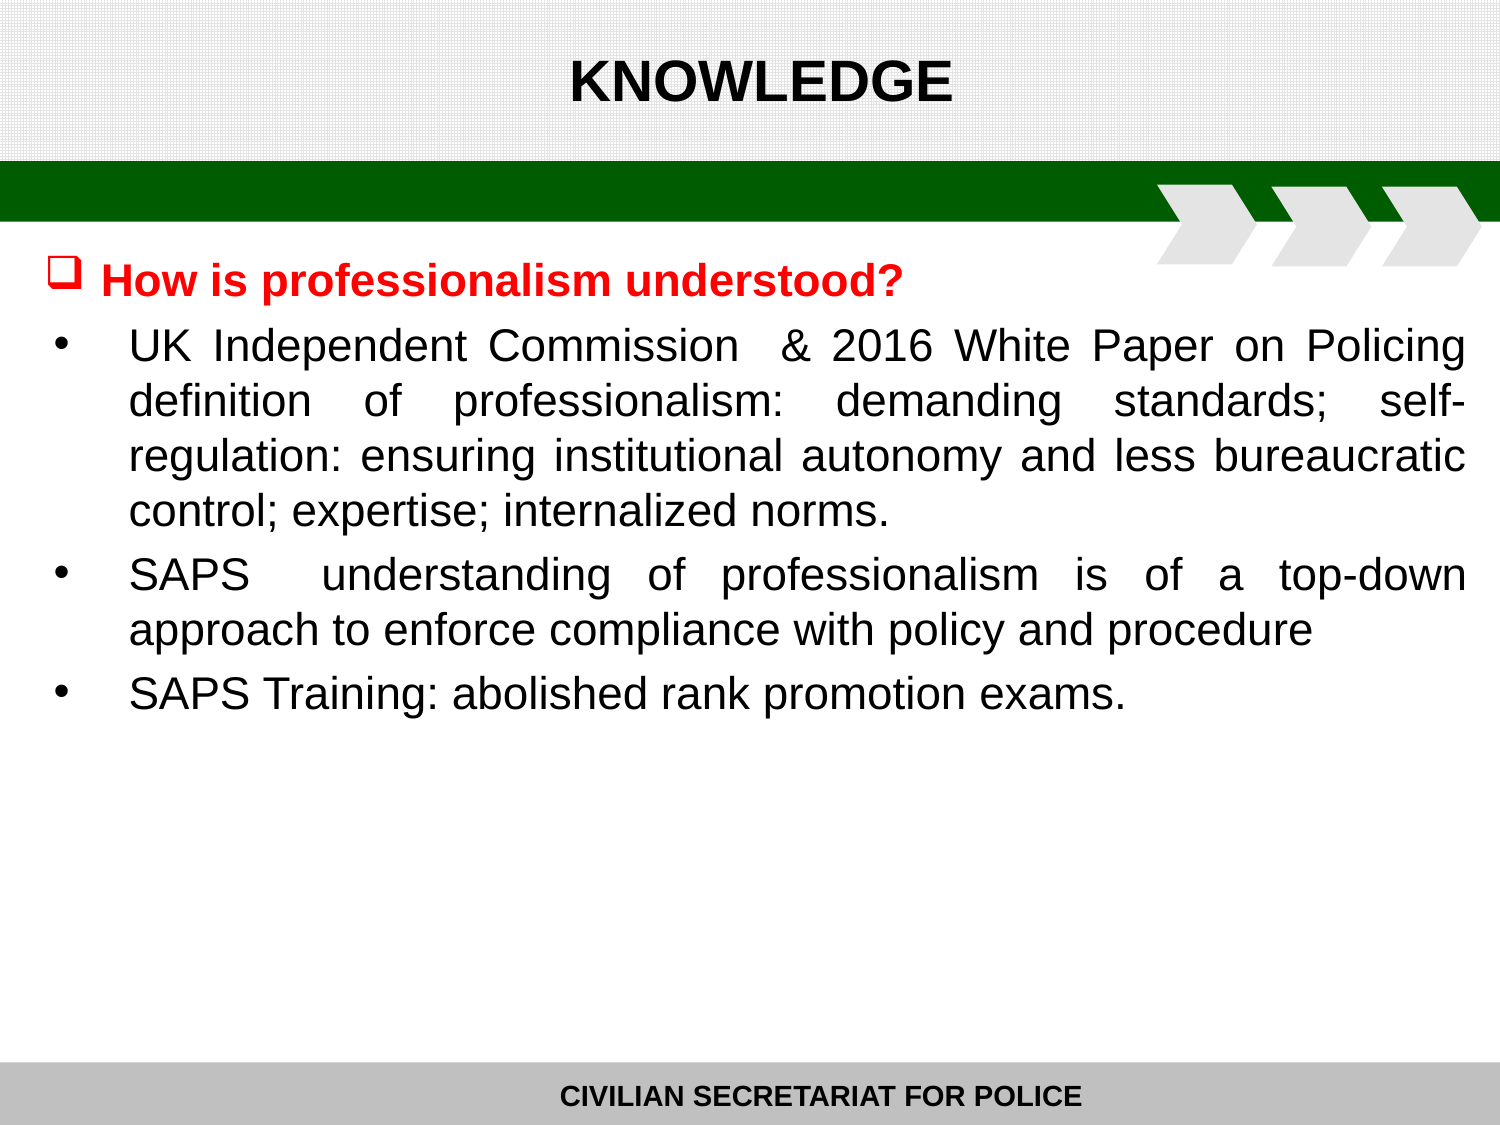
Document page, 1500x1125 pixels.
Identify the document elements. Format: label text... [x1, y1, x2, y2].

title KNOWLEDGE [87, 19, 1437, 138]
list How is professionalism understood? UK Independent Commission & 2016 White Paper on Policing definition of professionalism: demanding standards; self-regulation: ensuring institutional autonomy and less bureaucratic control; expertise; internalized norms. SAPS understanding of professionalism is of a top-down approach to enforce compliance with policy and procedure SAPS Training: abolished rank promotion exams. [29, 243, 1483, 1059]
